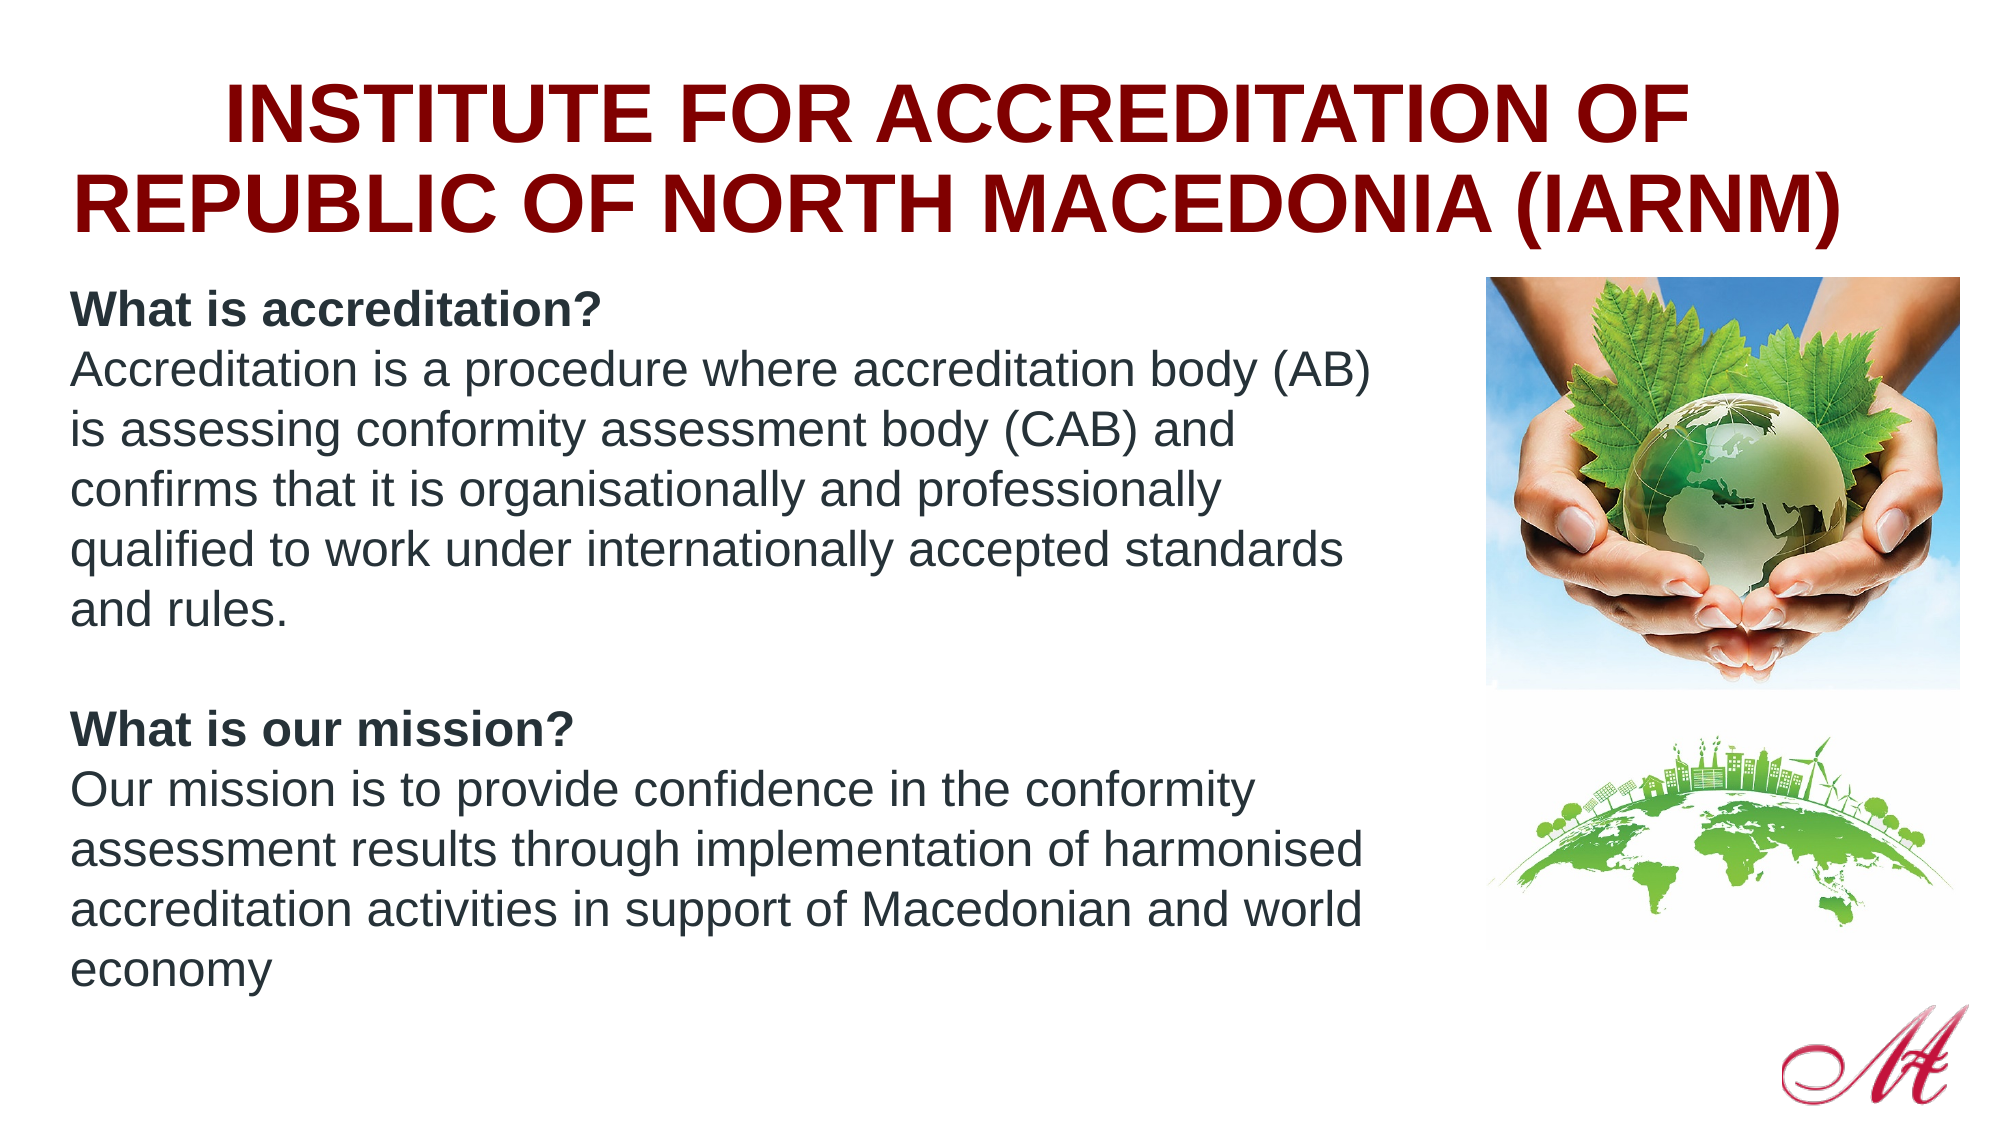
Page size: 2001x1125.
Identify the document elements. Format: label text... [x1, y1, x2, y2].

text_box INSTITUTE FOR ACCREDITATION OF REPUBLIC OF NORTH MACEDONIA (IARNM) [55, 51, 1863, 269]
picture [1782, 1004, 1980, 1125]
picture [1486, 277, 1960, 950]
text_box What is accreditation? Accreditation is a procedure where accreditation body (AB) is assessing conformity assessment body (CAB) and confirms that it is organisationally and professionally qualified to work under internationally accepted standards and rules. What is our mission? Our mission is to provide confidence in the conformity assessment results through implementation of harmonised accreditation activities in support of Macedonian and world economy [54, 268, 1419, 1004]
